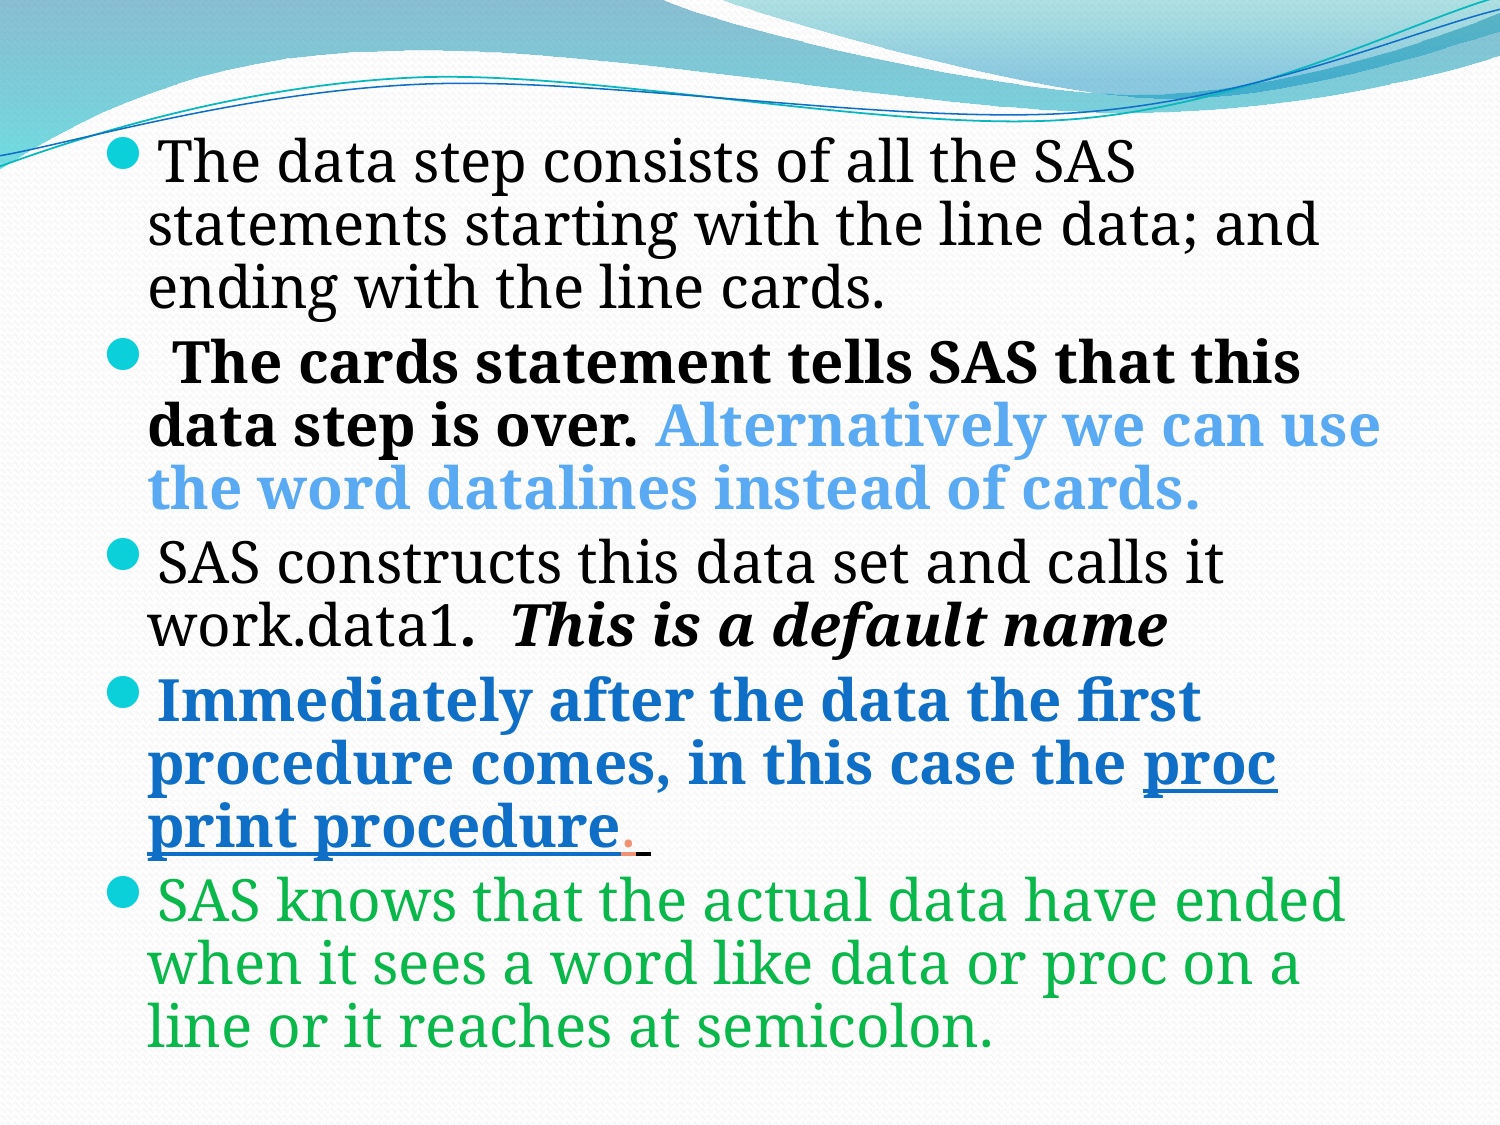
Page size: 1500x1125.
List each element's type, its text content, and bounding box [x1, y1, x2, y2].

list The data step consists of all the SAS statements starting with the line data; and ending with the line cards. The cards statement tells SAS that this data step is over. Alternatively we can use the word datalines instead of cards. SAS constructs this data set and calls it work.data1. This is a default name Immediately after the data the first procedure comes, in this case the proc print procedure. SAS knows that the actual data have ended when it sees a word like data or proc on a line or it reaches at semicolon. [87, 125, 1438, 1080]
